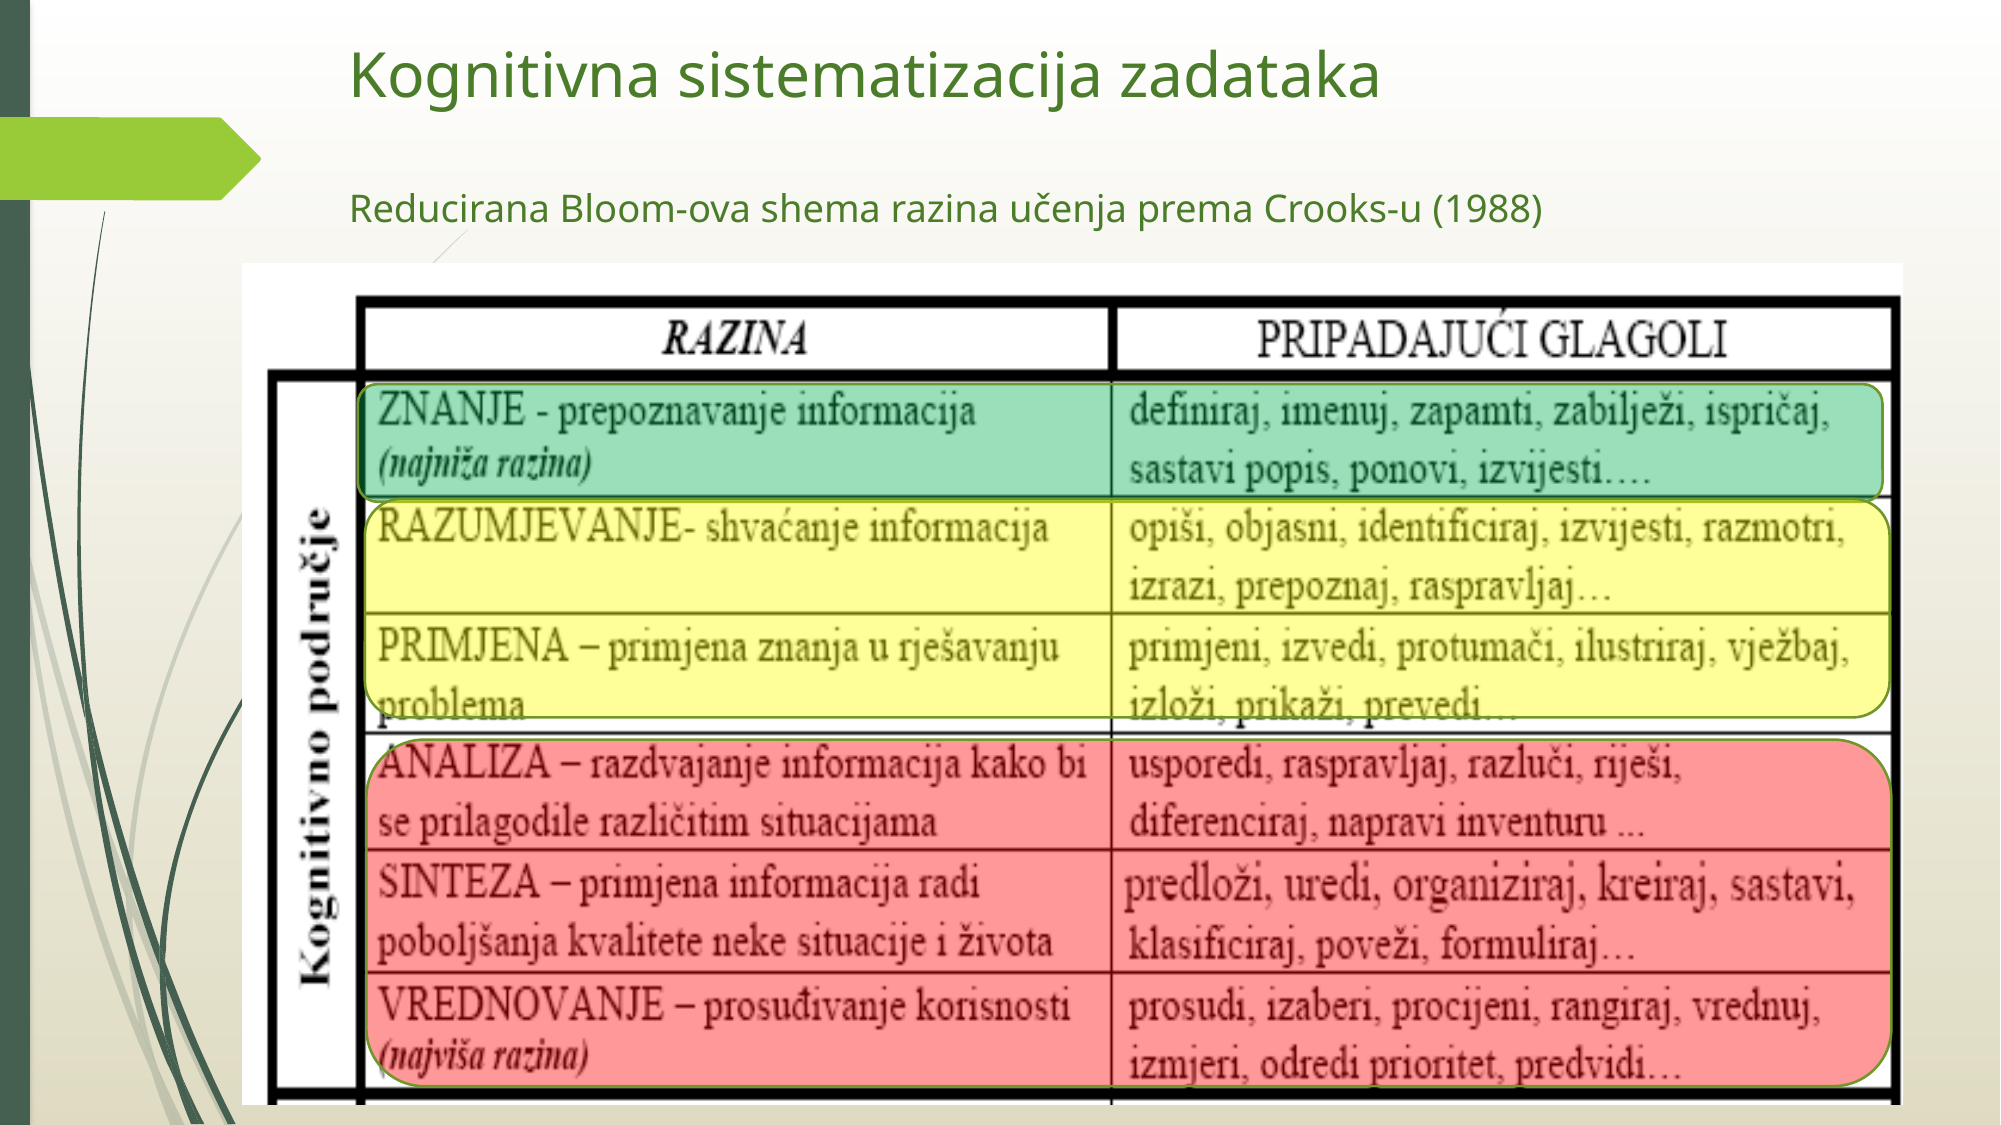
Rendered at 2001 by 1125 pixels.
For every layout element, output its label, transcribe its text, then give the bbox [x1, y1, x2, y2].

title Kognitivna sistematizacija zadataka Reducirana Bloom-ova shema razina učenja prema Crooks-u (1988) [333, 26, 1734, 240]
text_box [241, 263, 1904, 1105]
